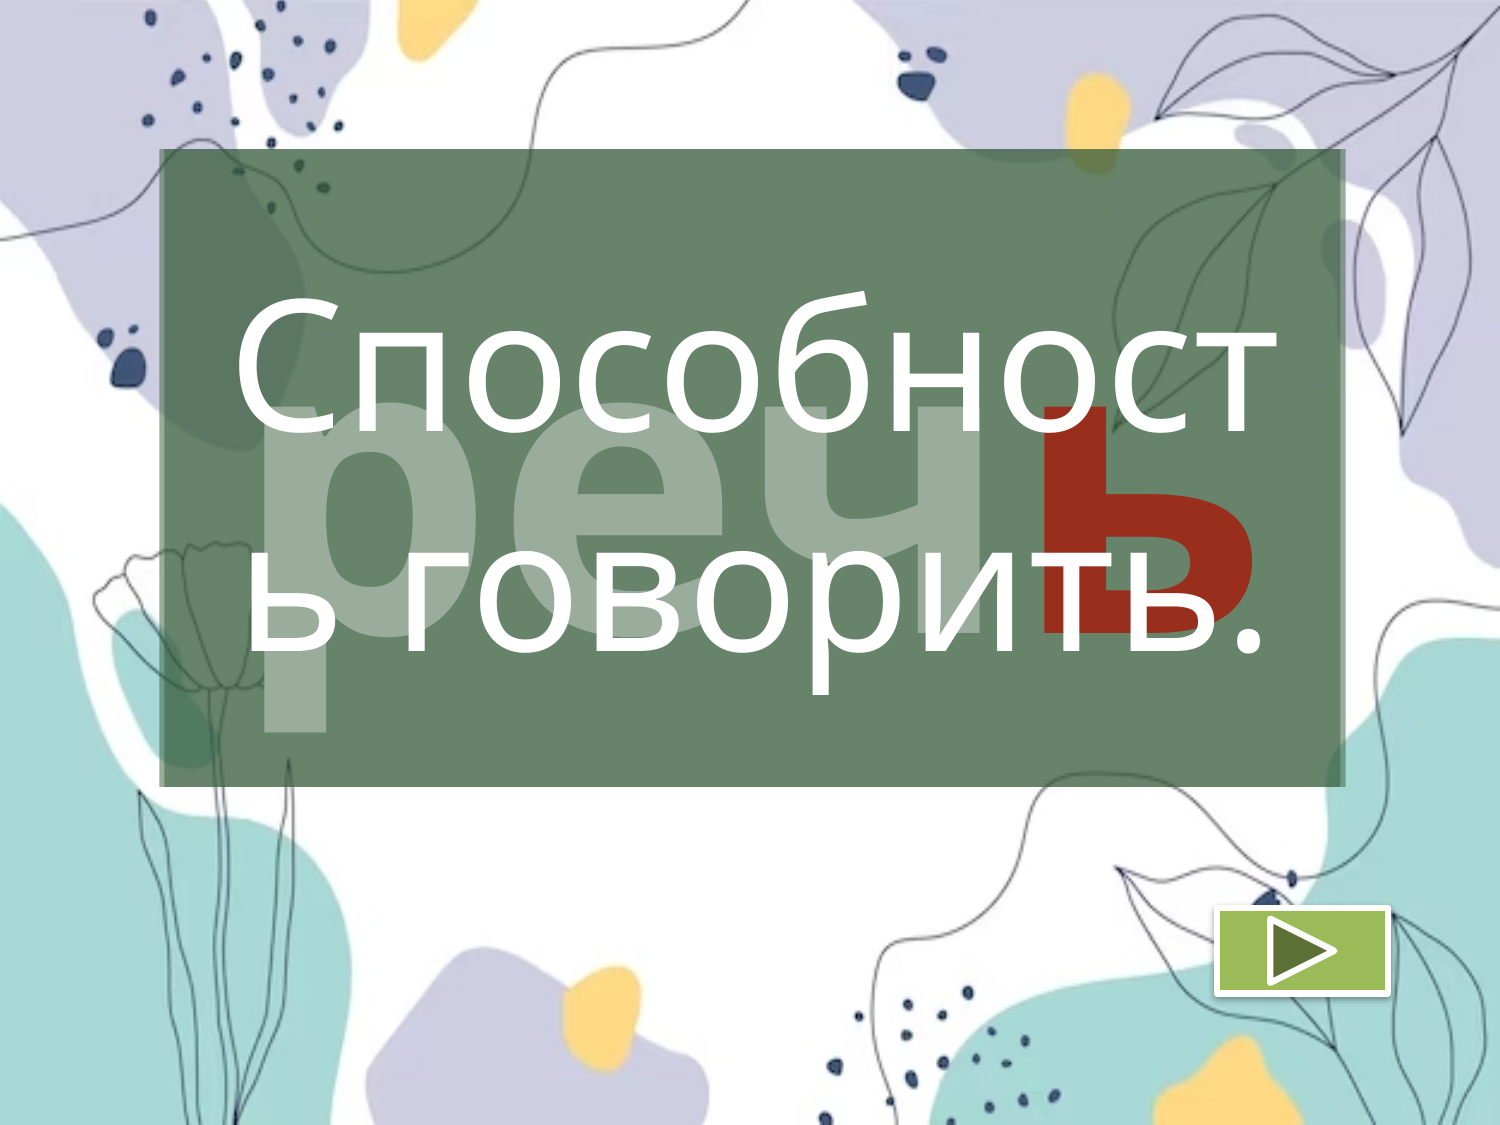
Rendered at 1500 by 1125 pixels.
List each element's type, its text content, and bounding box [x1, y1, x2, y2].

picture [0, 0, 1500, 1125]
text_box Способность говорить. [1343, 147, 1348, 789]
text_box [1214, 905, 1391, 997]
text_box речь [157, 147, 162, 789]
text_box [162, 147, 1343, 789]
